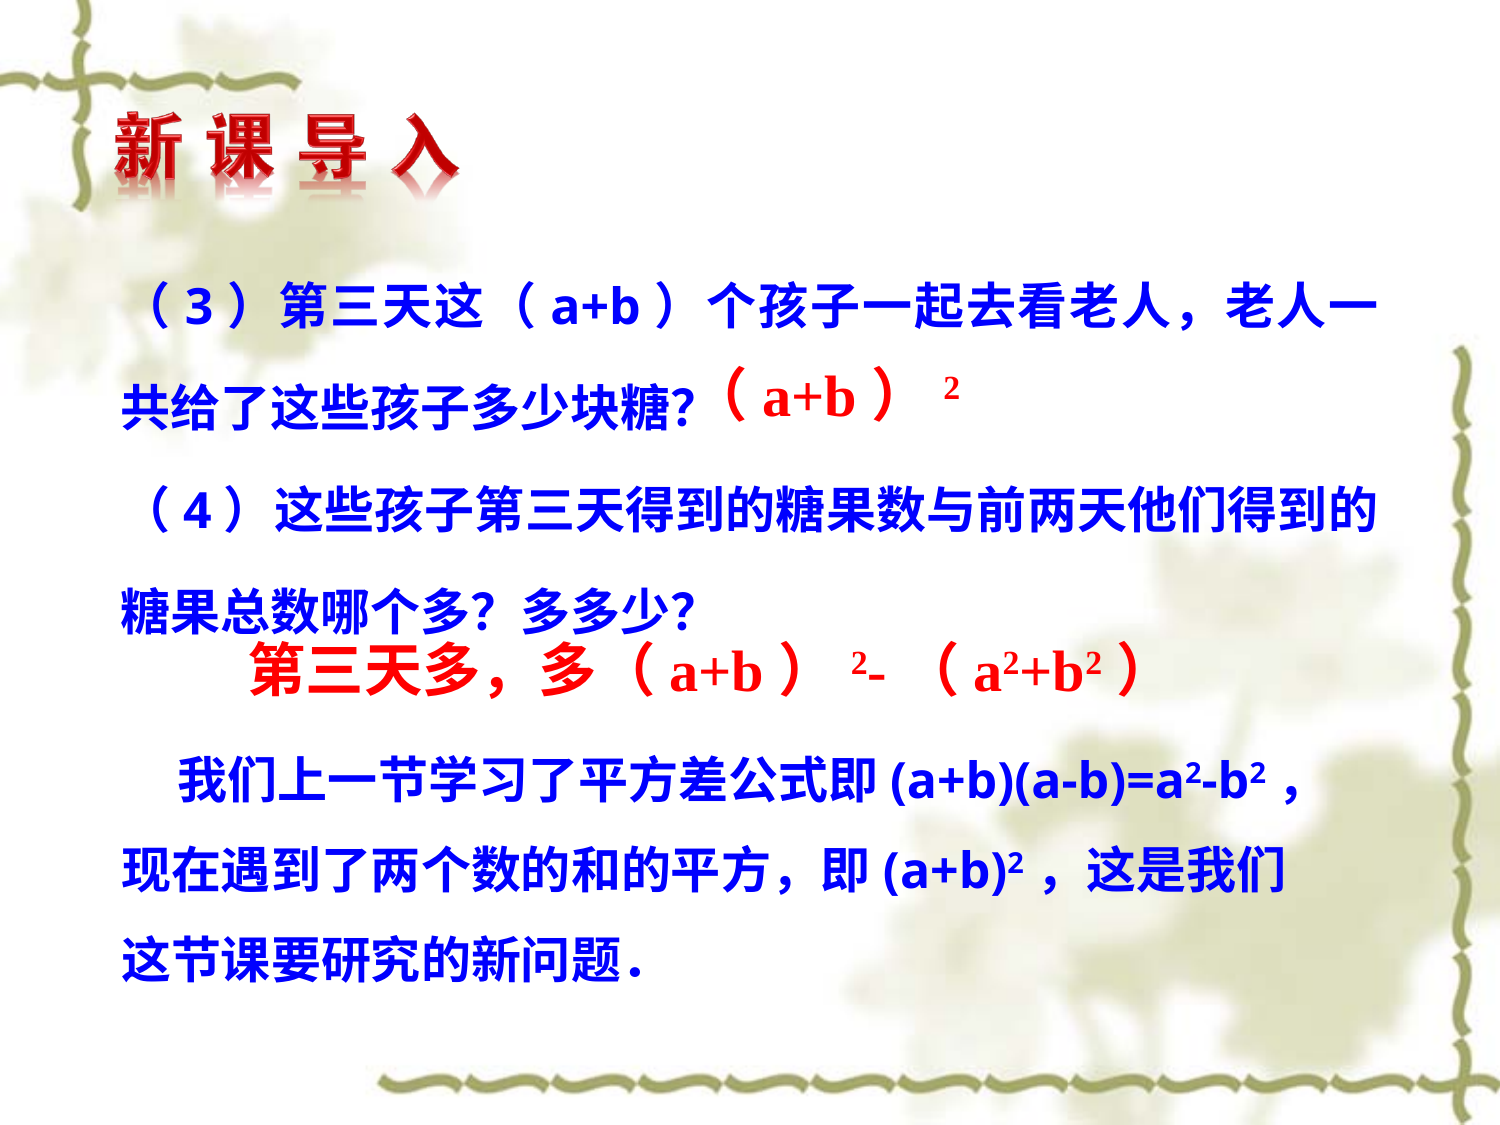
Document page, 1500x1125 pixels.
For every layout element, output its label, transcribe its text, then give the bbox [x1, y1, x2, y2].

text_box （3）第三天这（a+b）个孩子一起去看老人，老人一共给了这些孩子多少块糖？ （4）这些孩子第三天得到的糖果数与前两天他们得到的糖果总数哪个多？多多少？ [106, 225, 1394, 648]
text_box 第三天多，多（a+b）2-（a2+b2） [233, 625, 1394, 711]
picture [0, 0, 1500, 1125]
text_box 我们上一节学习了平方差公式即(a+b)(a-b)=a2-b2，现在遇到了两个数的和的平方，即(a+b)2，这是我们这节课要研究的新问题． [106, 711, 1344, 996]
text_box （a+b）2 [675, 351, 1034, 436]
